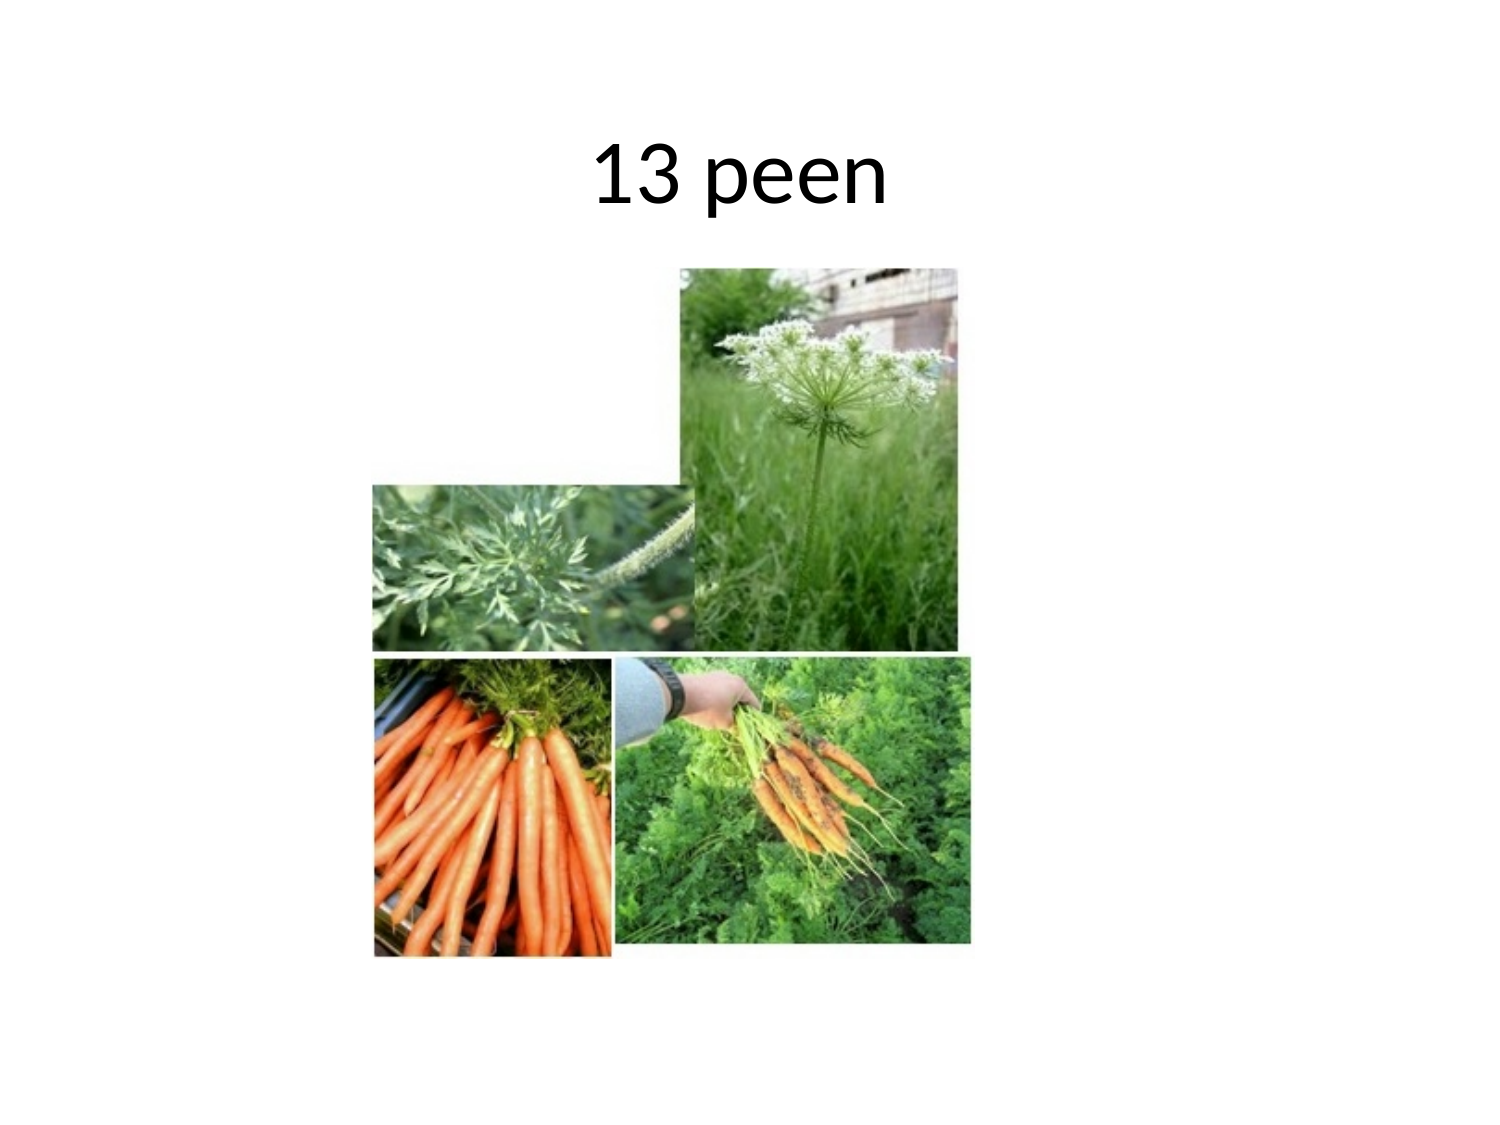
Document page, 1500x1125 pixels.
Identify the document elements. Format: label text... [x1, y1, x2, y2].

title 13 peen [112, 78, 1388, 256]
picture [371, 266, 975, 959]
